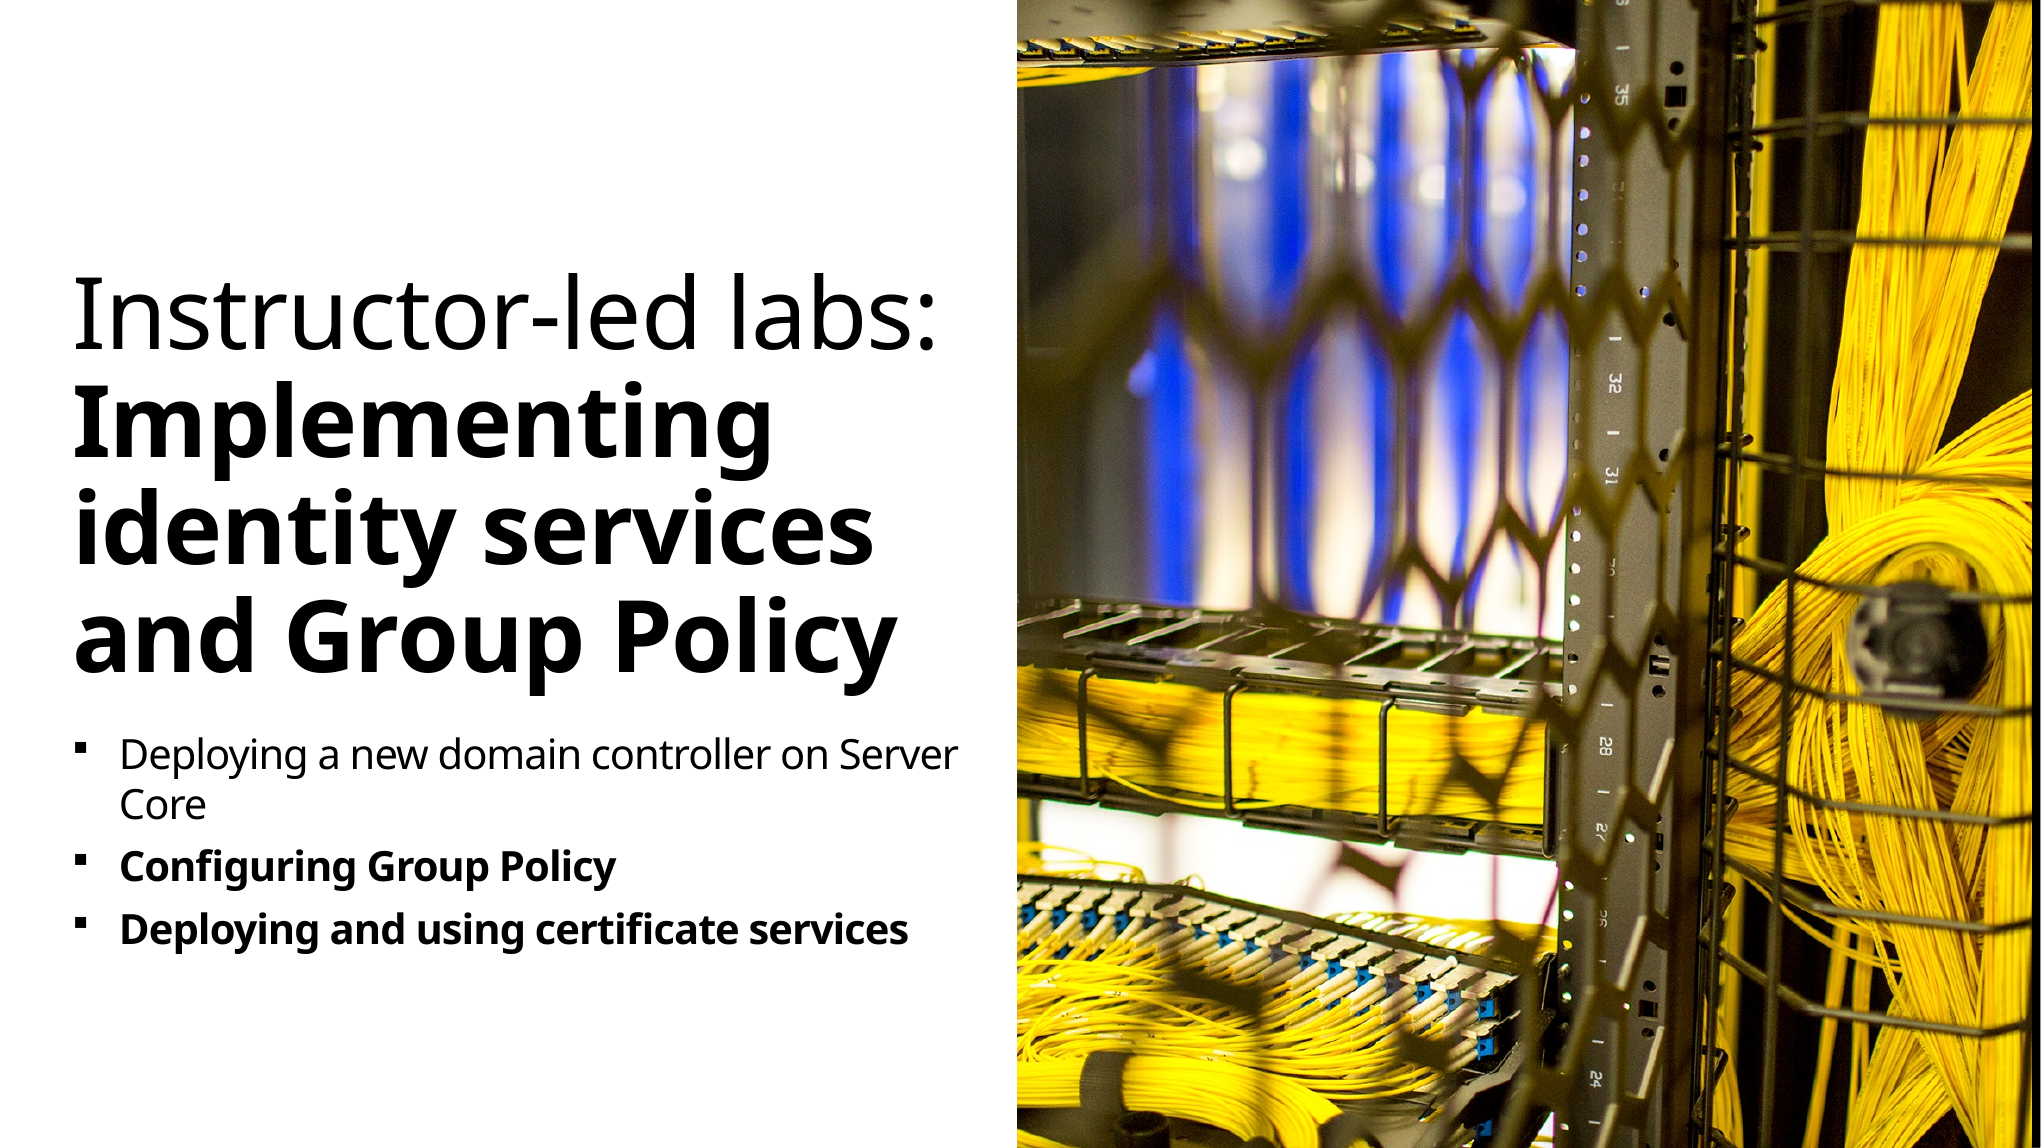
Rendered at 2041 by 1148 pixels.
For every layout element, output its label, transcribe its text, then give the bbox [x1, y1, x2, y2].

title Instructor-led labs: Implementing identity services and Group Policy [71, 424, 981, 725]
subtitle Deploying a new domain controller on Server Core Configuring Group Policy Deploying and using certificate services [71, 727, 981, 1005]
picture [1017, 0, 2032, 1148]
